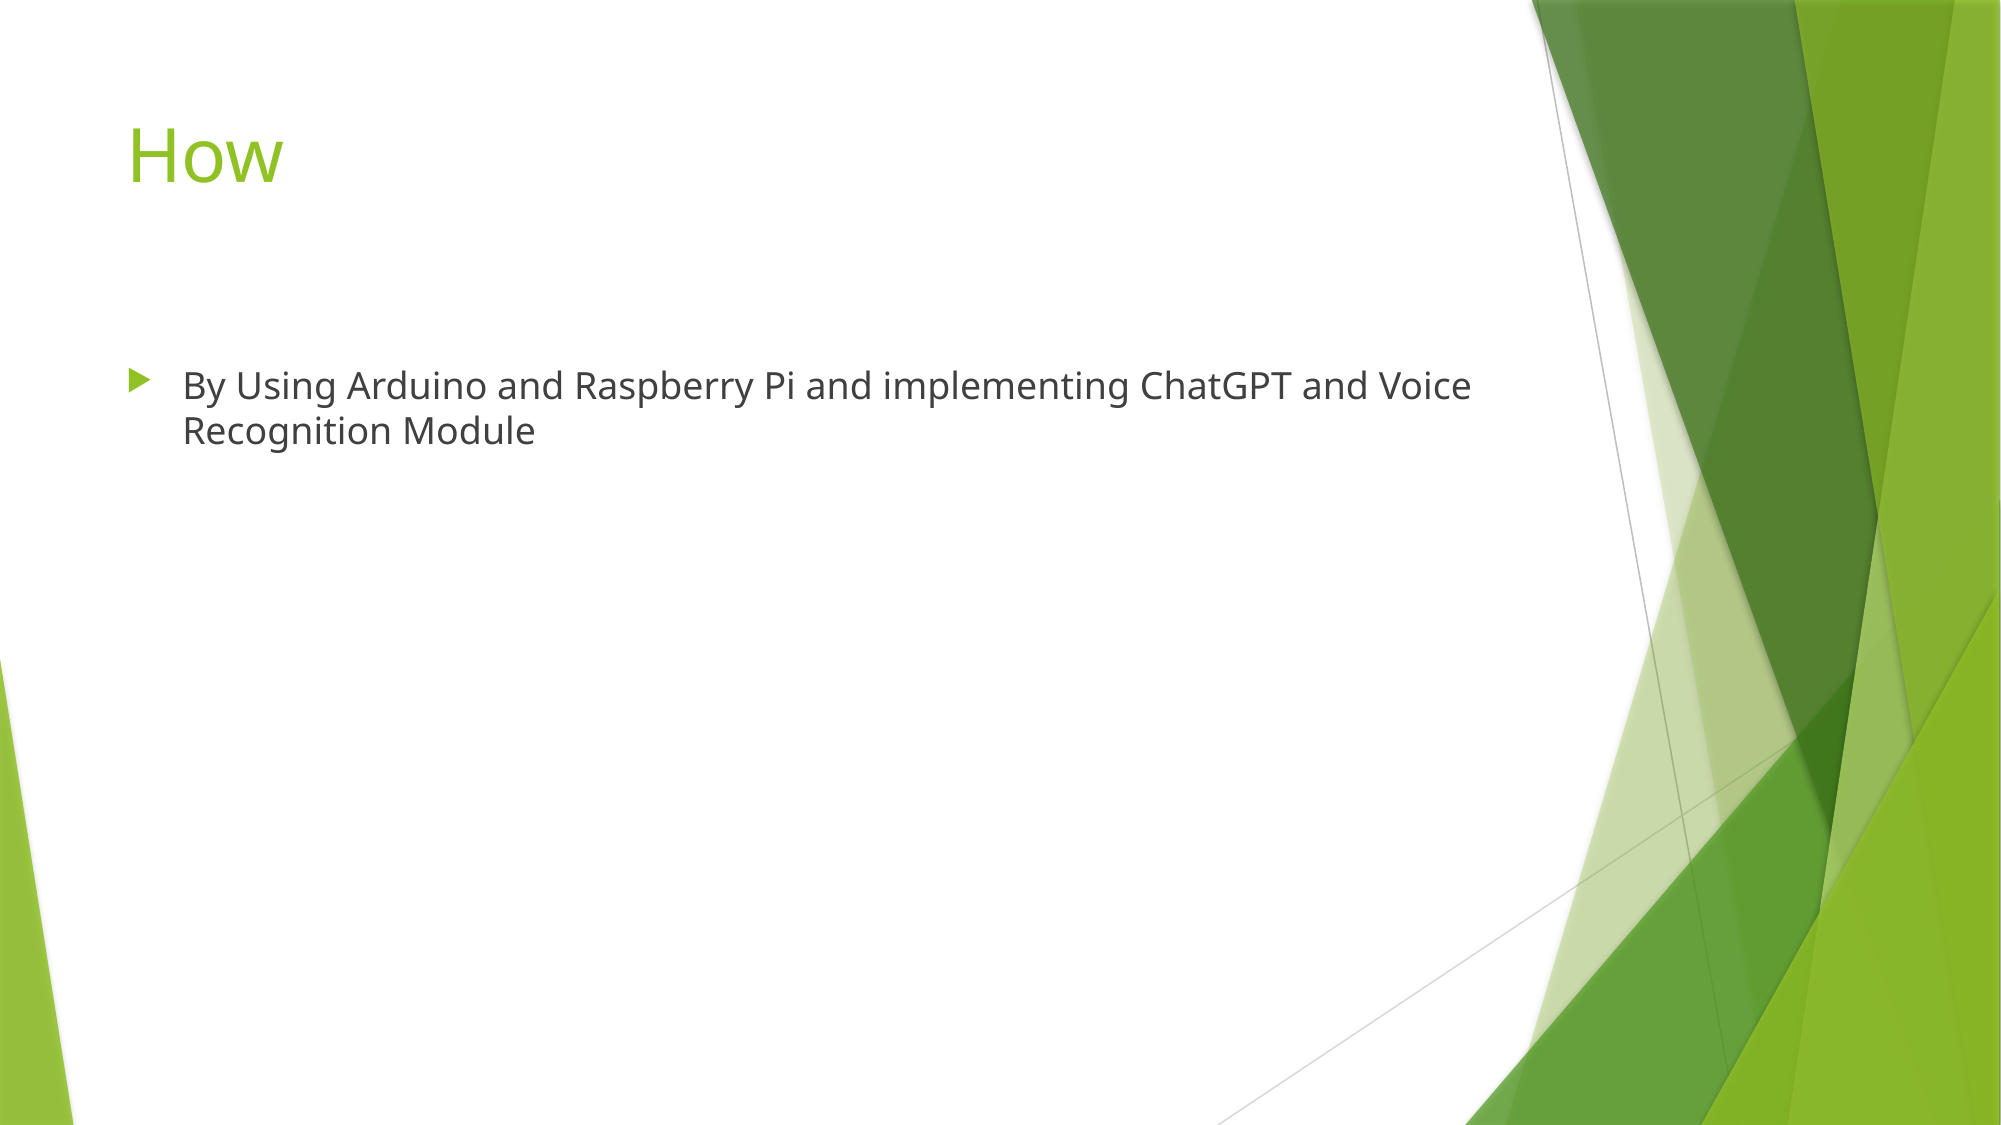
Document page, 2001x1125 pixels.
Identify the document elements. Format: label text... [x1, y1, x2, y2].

list By Using Arduino and Raspberry Pi and implementing ChatGPT and Voice Recognition Module [111, 354, 1522, 992]
title How [111, 99, 1522, 317]
